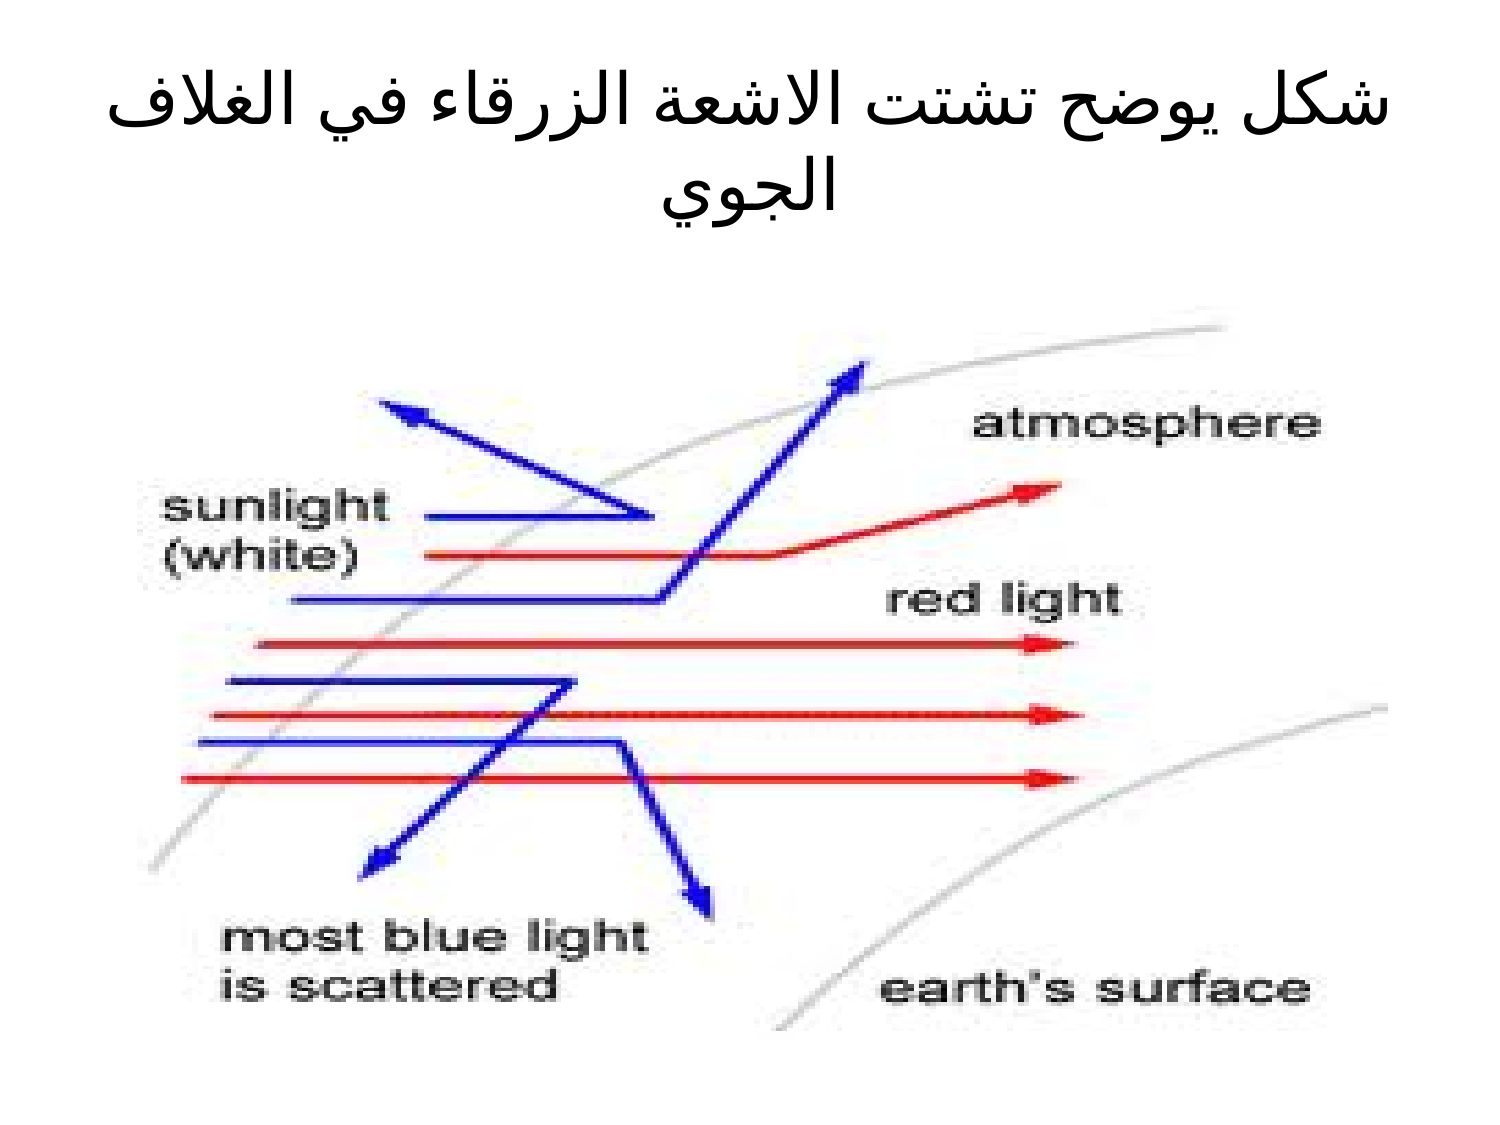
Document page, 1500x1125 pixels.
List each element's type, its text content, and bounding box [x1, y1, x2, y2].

title شكل يوضح تشتت الاشعة الزرقاء في الغلاف الجوي [75, 45, 1425, 233]
picture [99, 274, 1388, 1051]
